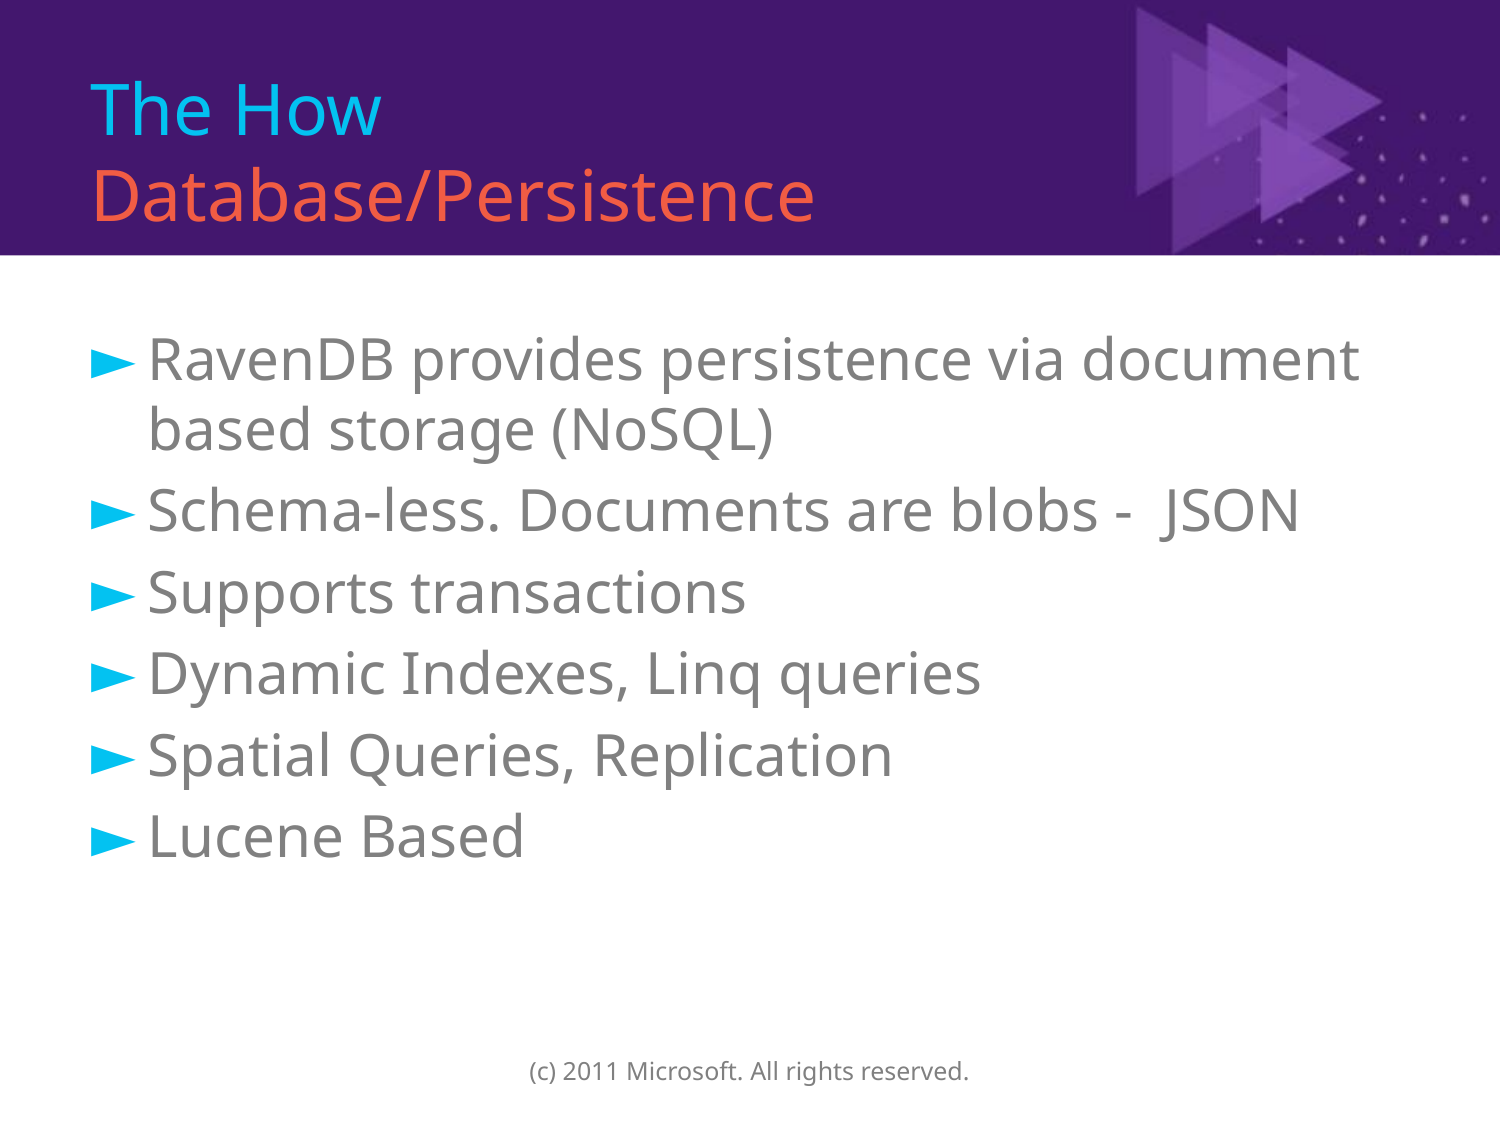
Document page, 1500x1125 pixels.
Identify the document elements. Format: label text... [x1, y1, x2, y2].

list RavenDB provides persistence via document based storage (NoSQL) Schema-less. Documents are blobs - JSON Supports transactions Dynamic Indexes, Linq queries Spatial Queries, Replication Lucene Based [76, 314, 1427, 946]
picture [0, 0, 1500, 255]
footer (c) 2011 Microsoft. All rights reserved. [512, 1042, 988, 1103]
title The How Database/Persistence [75, 56, 1425, 244]
